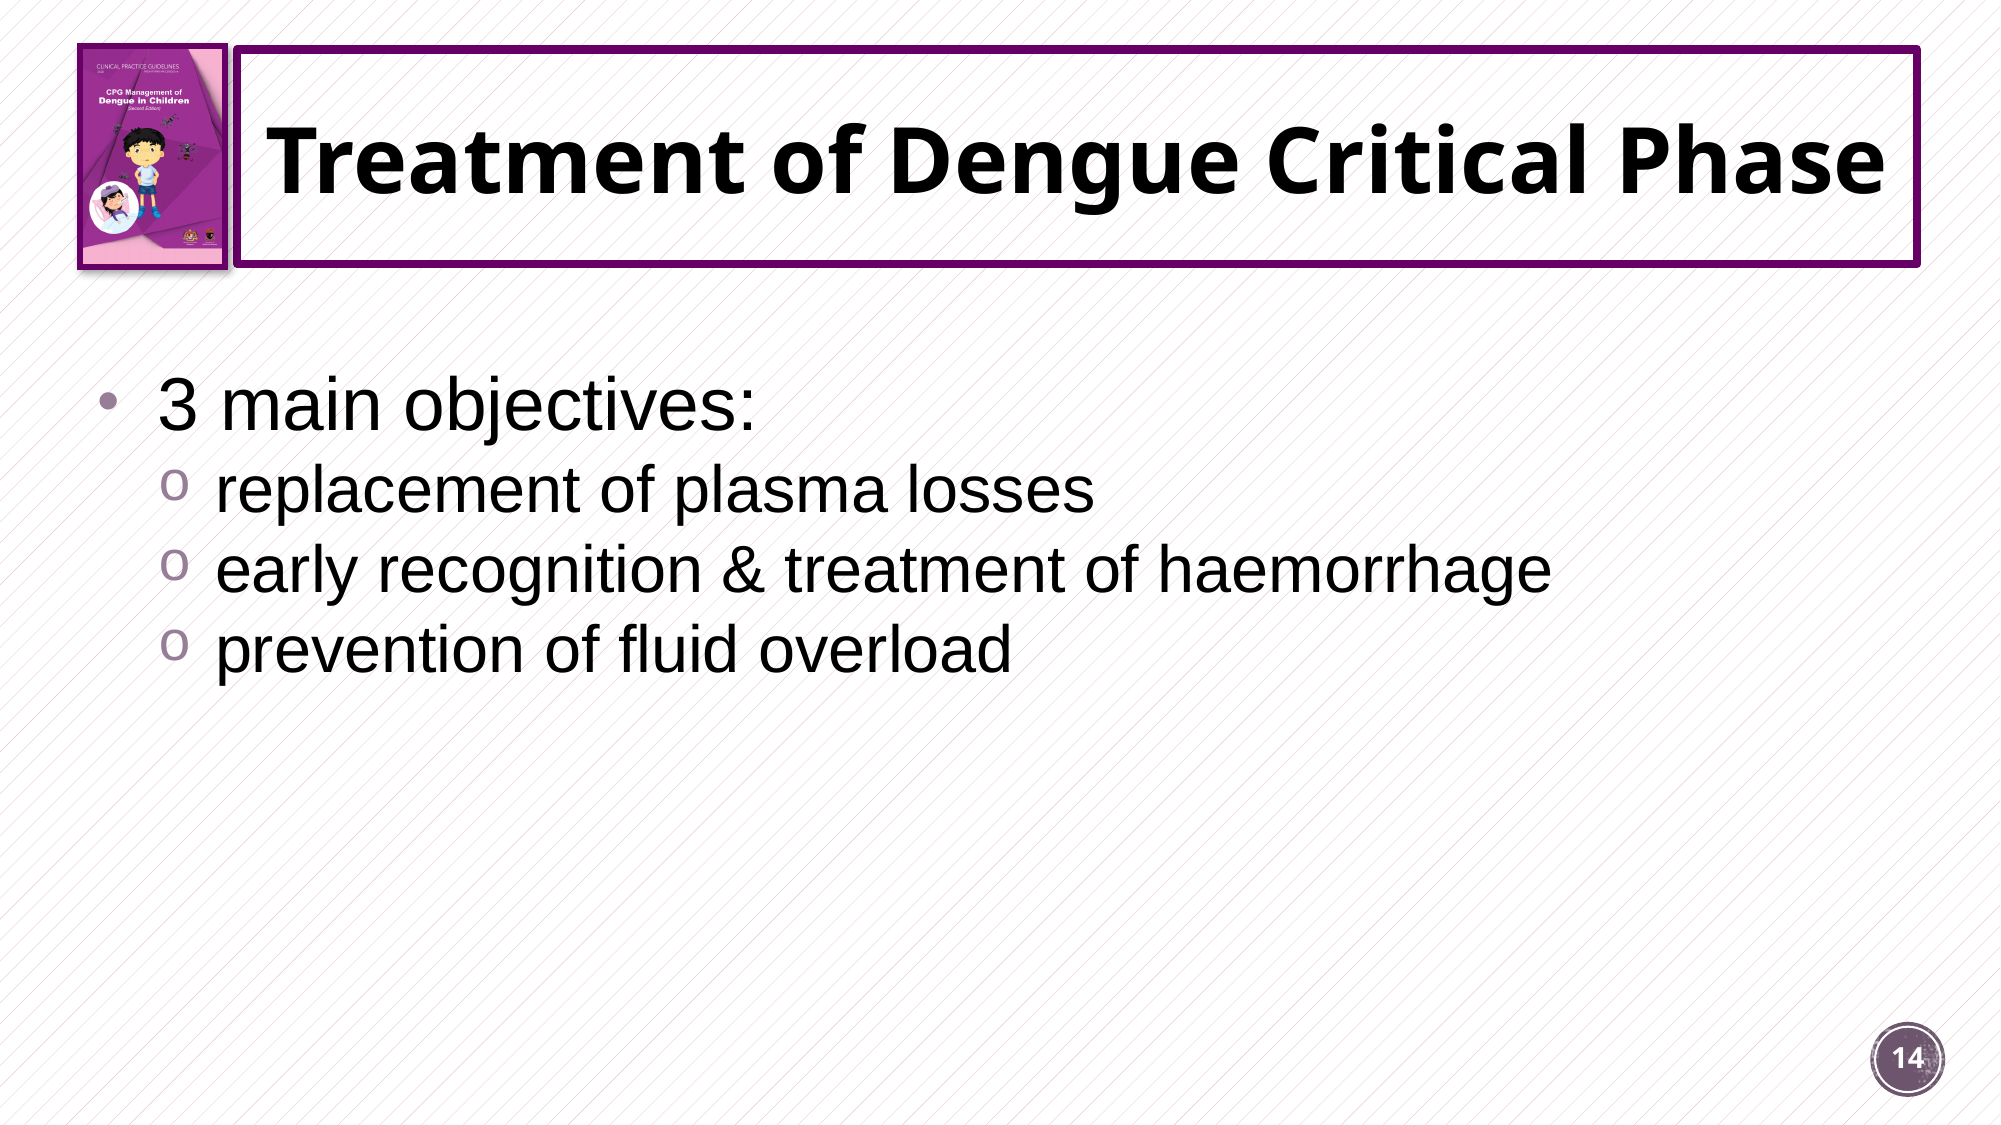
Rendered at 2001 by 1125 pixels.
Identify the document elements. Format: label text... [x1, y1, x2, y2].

list 3 main objectives: replacement of plasma losses early recognition & treatment of haemorrhage prevention of fluid overload [82, 348, 1918, 1013]
picture [83, 49, 222, 264]
text_box Treatment of Dengue Critical Phase [237, 49, 1918, 264]
slide_number 14 [1855, 1028, 1961, 1089]
